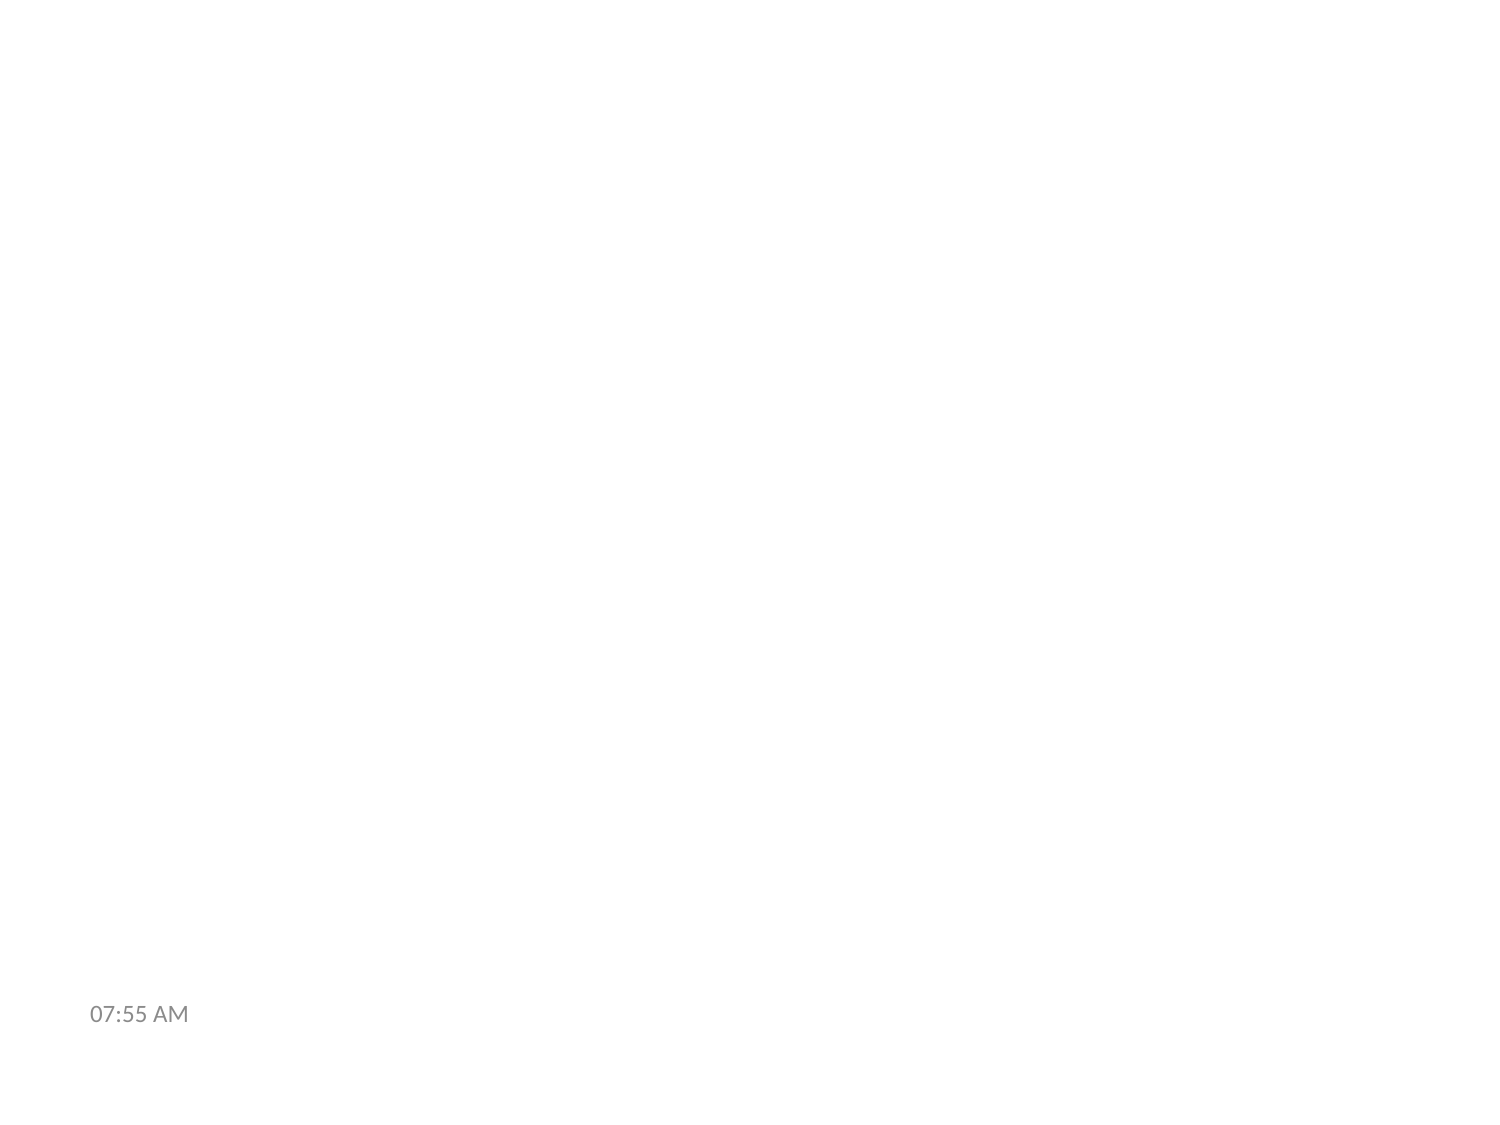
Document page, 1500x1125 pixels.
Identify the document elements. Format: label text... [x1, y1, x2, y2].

text_box 3:35 PM [75, 982, 425, 1043]
